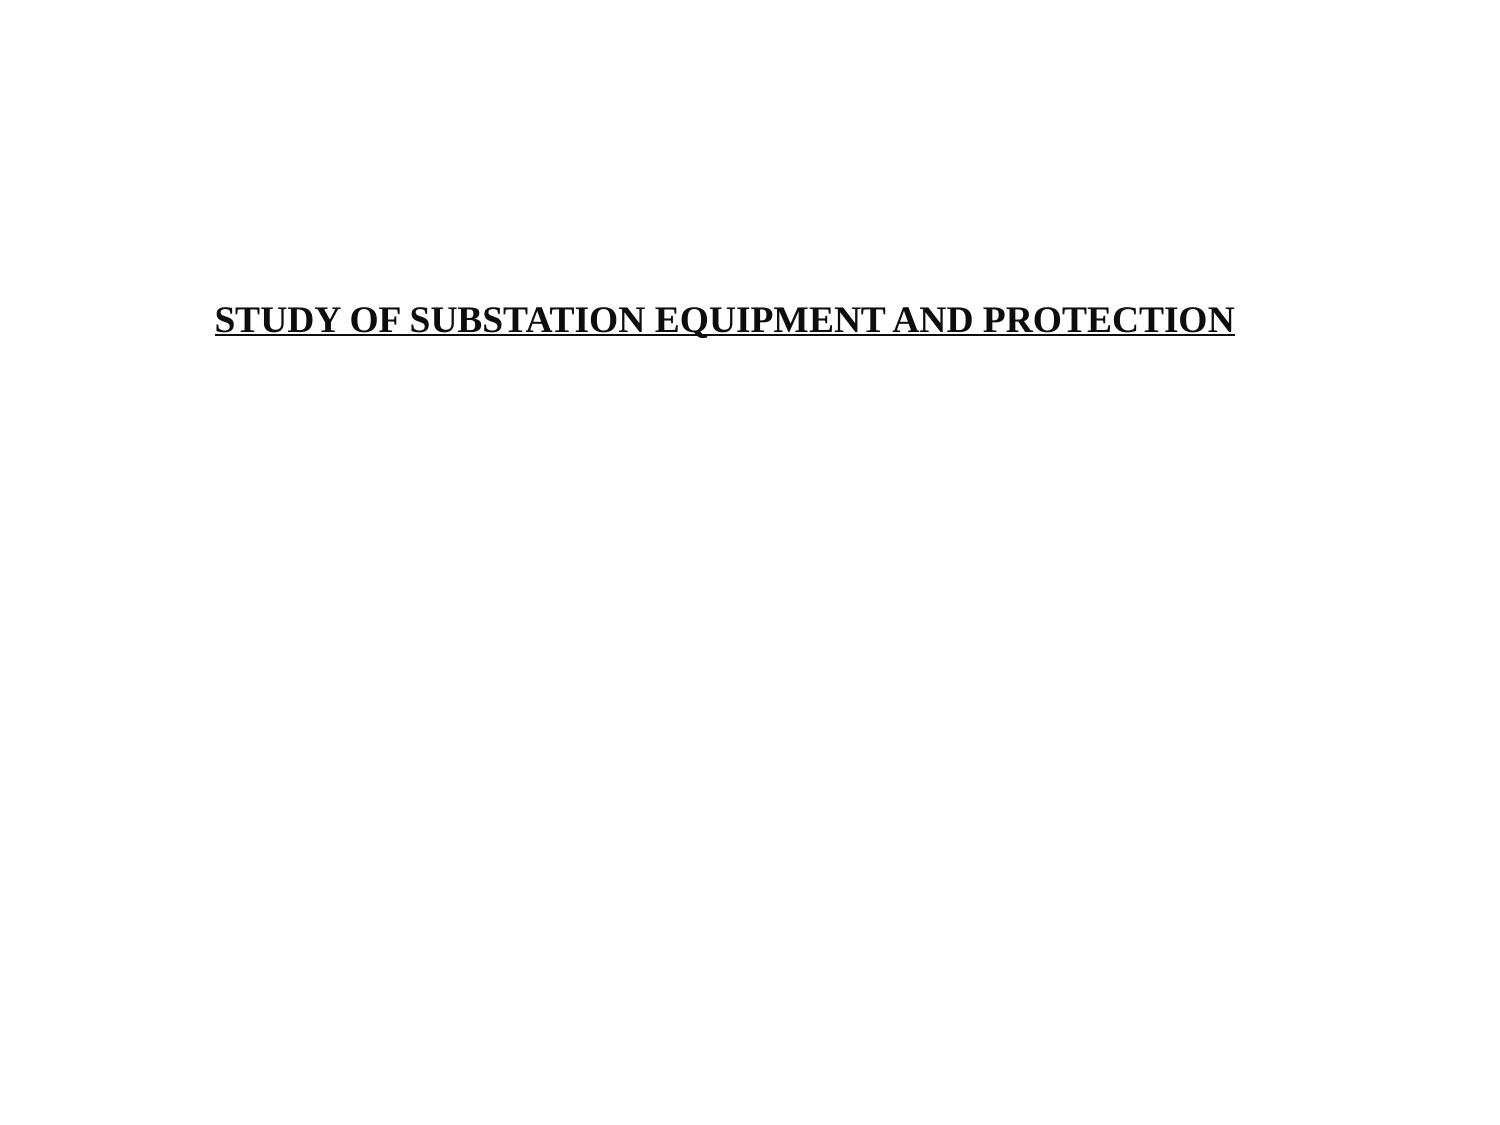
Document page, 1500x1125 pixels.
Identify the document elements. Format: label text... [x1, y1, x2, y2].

text_box STUDY OF SUBSTATION EQUIPMENT AND PROTECTION [24, 287, 1425, 348]
